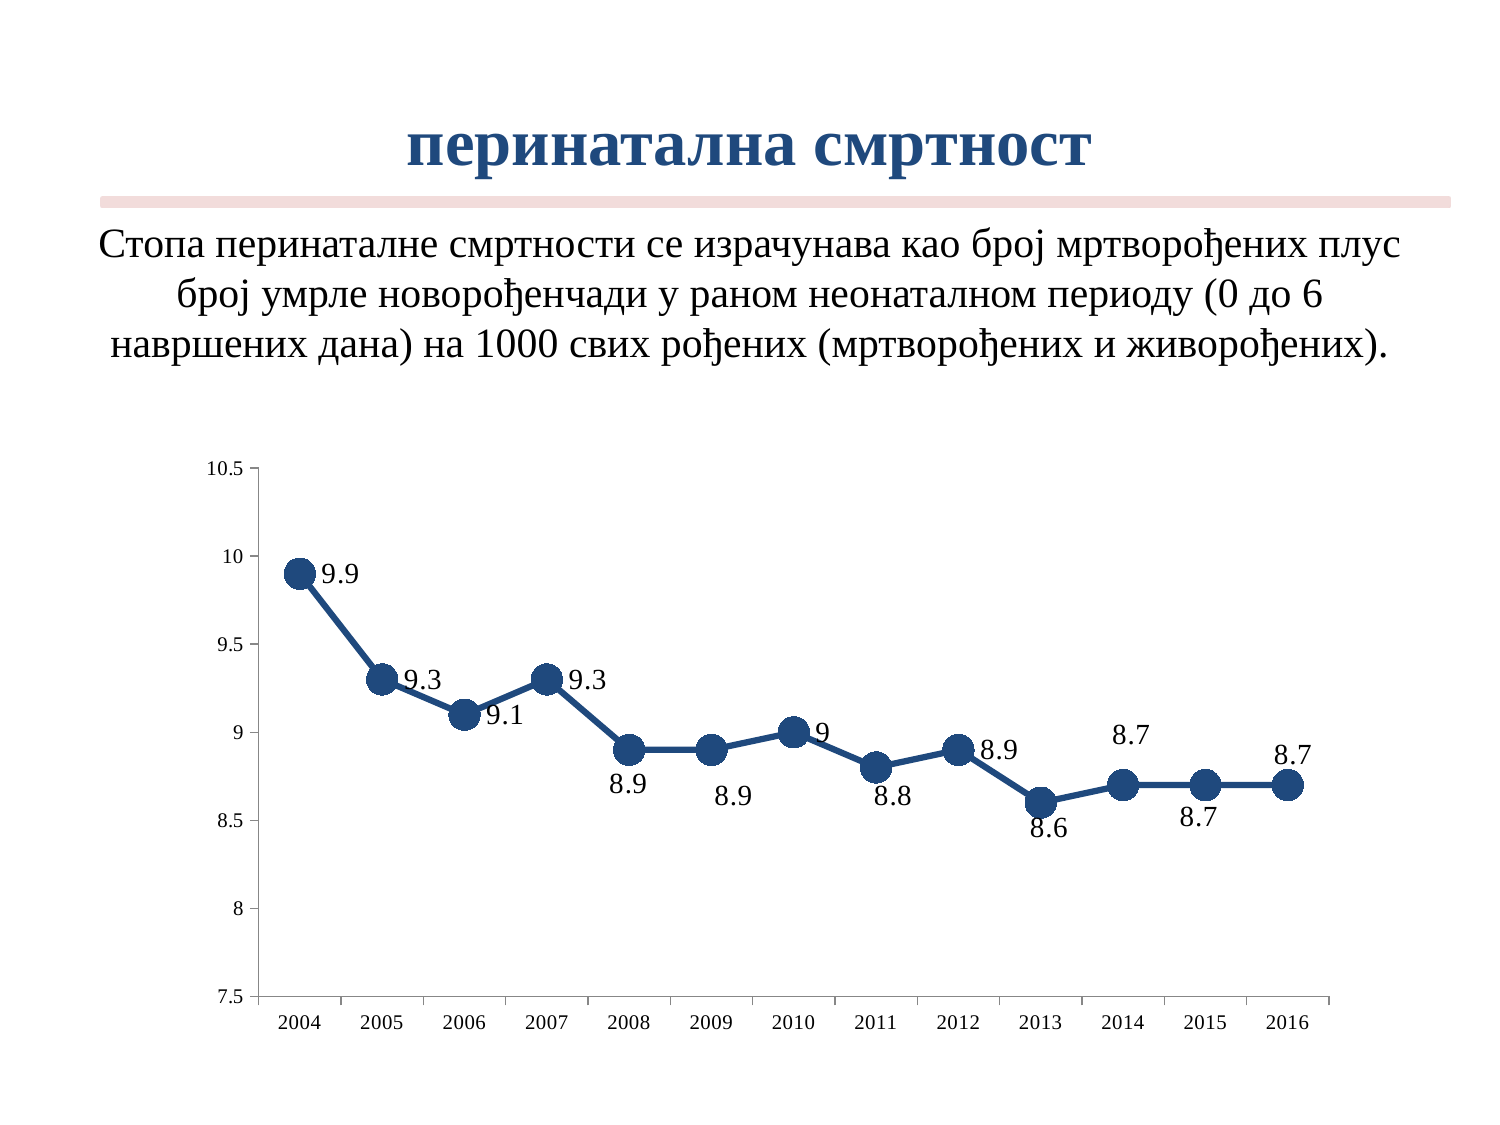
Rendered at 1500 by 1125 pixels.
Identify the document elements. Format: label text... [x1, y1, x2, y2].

picture [100, 196, 1451, 208]
title перинатална смртност [75, 45, 1425, 208]
chart [182, 444, 1353, 1048]
list Стопа перинаталне смртности се израчунава као број мртворођених плус број умрле новорођенчади у раном неонаталном периоду (0 до 6 навршених дана) на 1000 свих рођених (мртворођених и живорођених). [75, 208, 1425, 1005]
